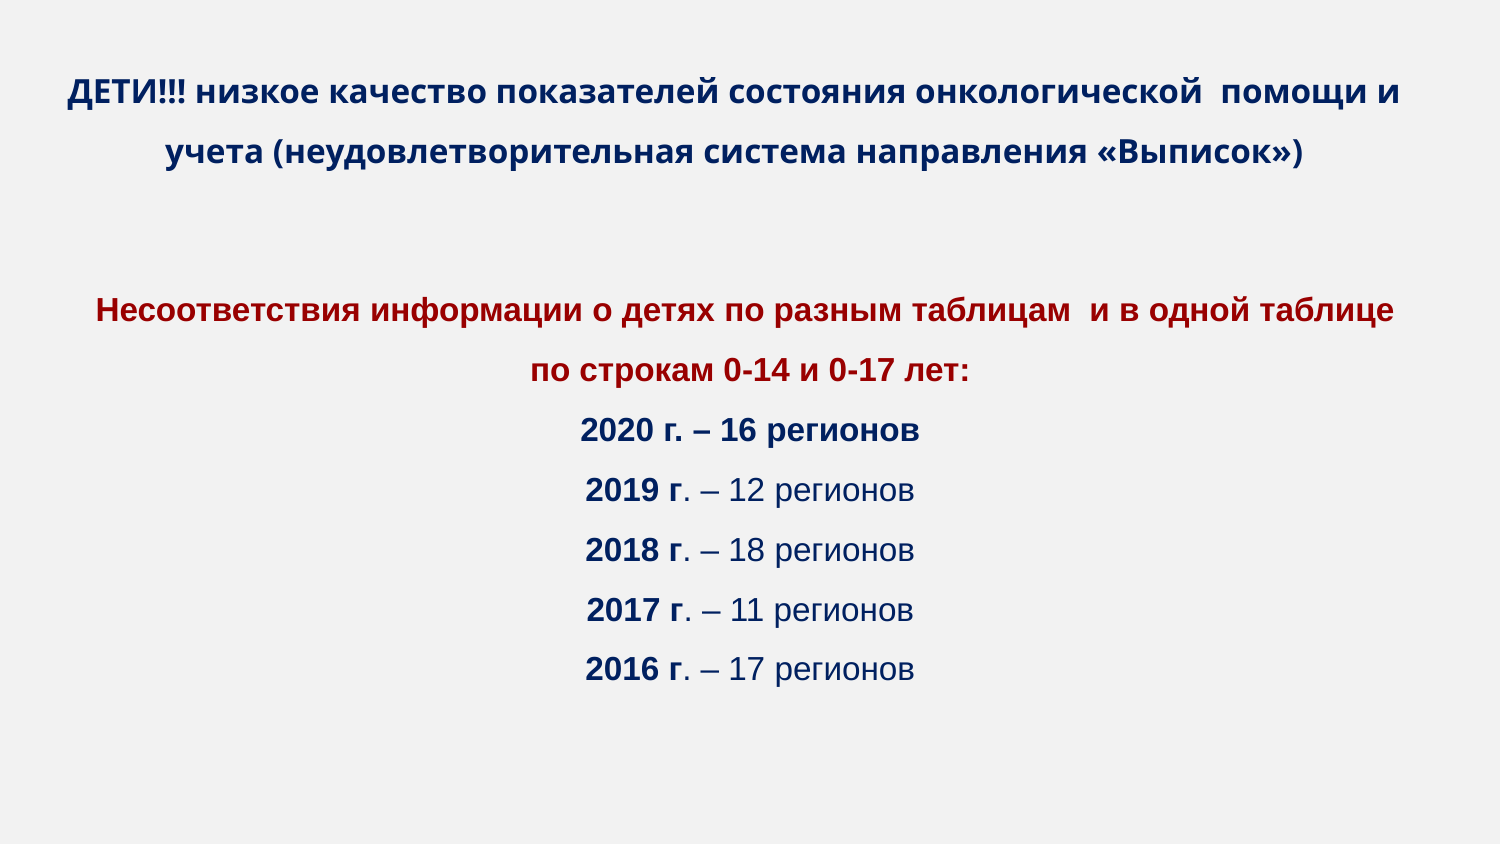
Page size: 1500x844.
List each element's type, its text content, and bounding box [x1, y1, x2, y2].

text_box Несоответствия информации о детях по разным таблицам и в одной таблице по строкам 0-14 и 0-17 лет: 2020 г. – 16 регионов 2019 г. – 12 регионов 2018 г. – 18 регионов 2017 г. – 11 регионов 2016 г. – 17 регионов [51, 260, 1450, 695]
text_box ДЕТИ!!! низкое качество показателей состояния онкологической помощи и учета (неудовлетворительная система направления «Выписок») [20, 42, 1450, 178]
